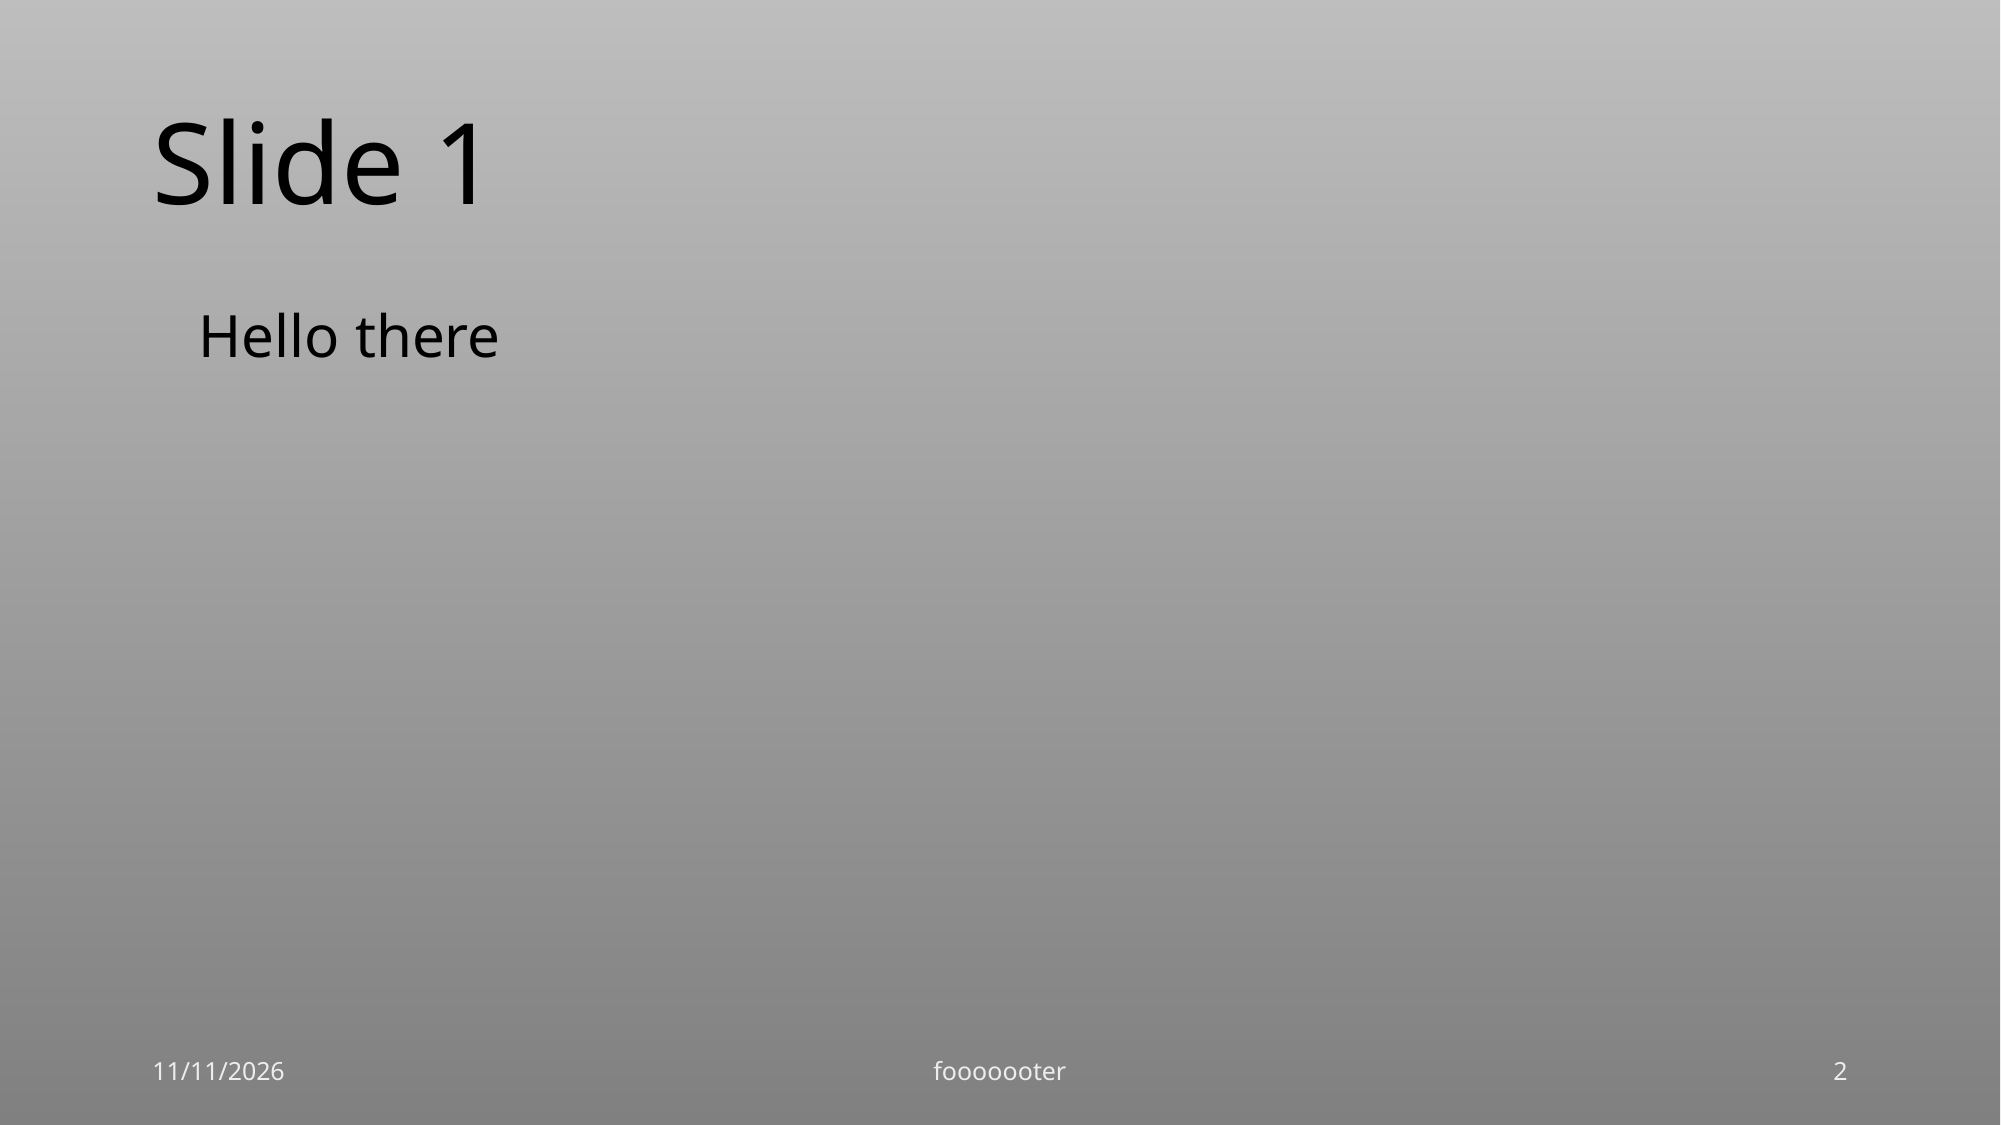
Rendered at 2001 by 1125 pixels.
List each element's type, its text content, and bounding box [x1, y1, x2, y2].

slide_number ‹#› [1412, 1042, 1863, 1103]
list Hello there [183, 299, 1863, 1014]
footer fooooooter [662, 1042, 1338, 1103]
title Slide 1 [137, 59, 1863, 278]
picture [0, 0, 2001, 1125]
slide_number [137, 1042, 588, 1103]
